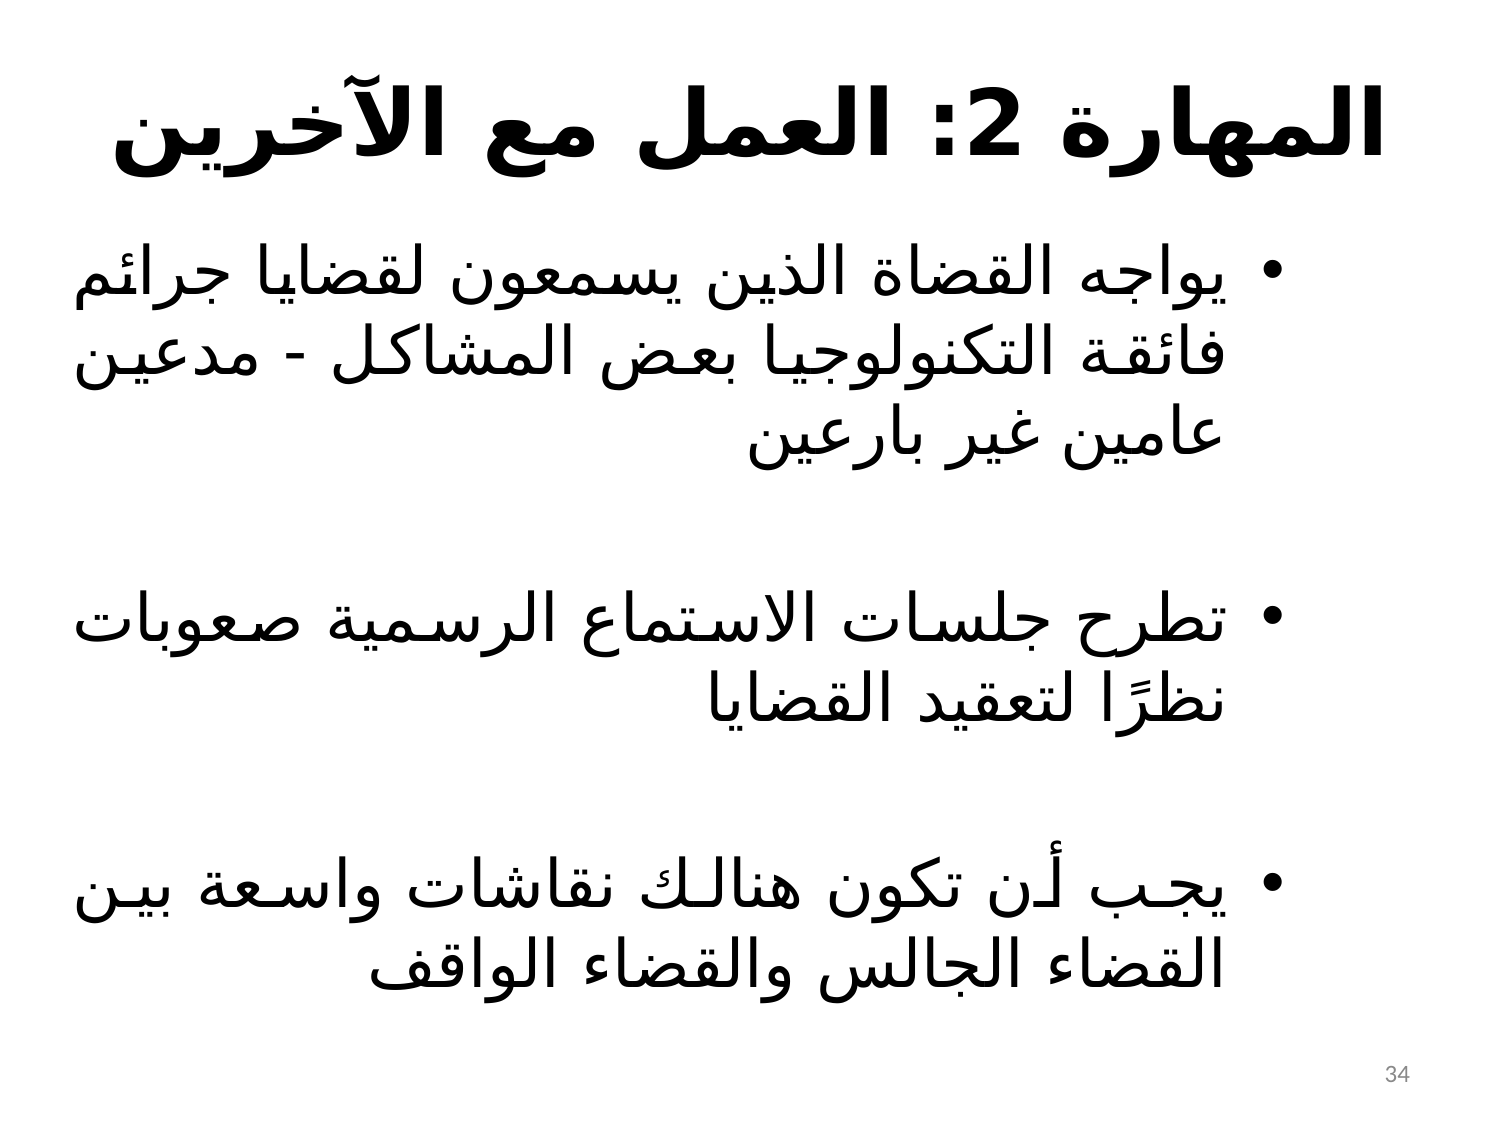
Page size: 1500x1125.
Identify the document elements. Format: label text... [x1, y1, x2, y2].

title المهارة 2: العمل مع الآخرين [75, 24, 1425, 213]
text_box يواجه القضاة الذين يسمعون لقضايا جرائم فائقة التكنولوجيا بعض المشاكل - مدعين عامين غير بارعين تطرح جلسات الاستماع الرسمية صعوبات نظرًا لتعقيد القضايا يجب أن تكون هنالك نقاشات واسعة بين القضاء الجالس والقضاء الواقف [57, 220, 1300, 1097]
slide_number 34 [1074, 1042, 1425, 1103]
